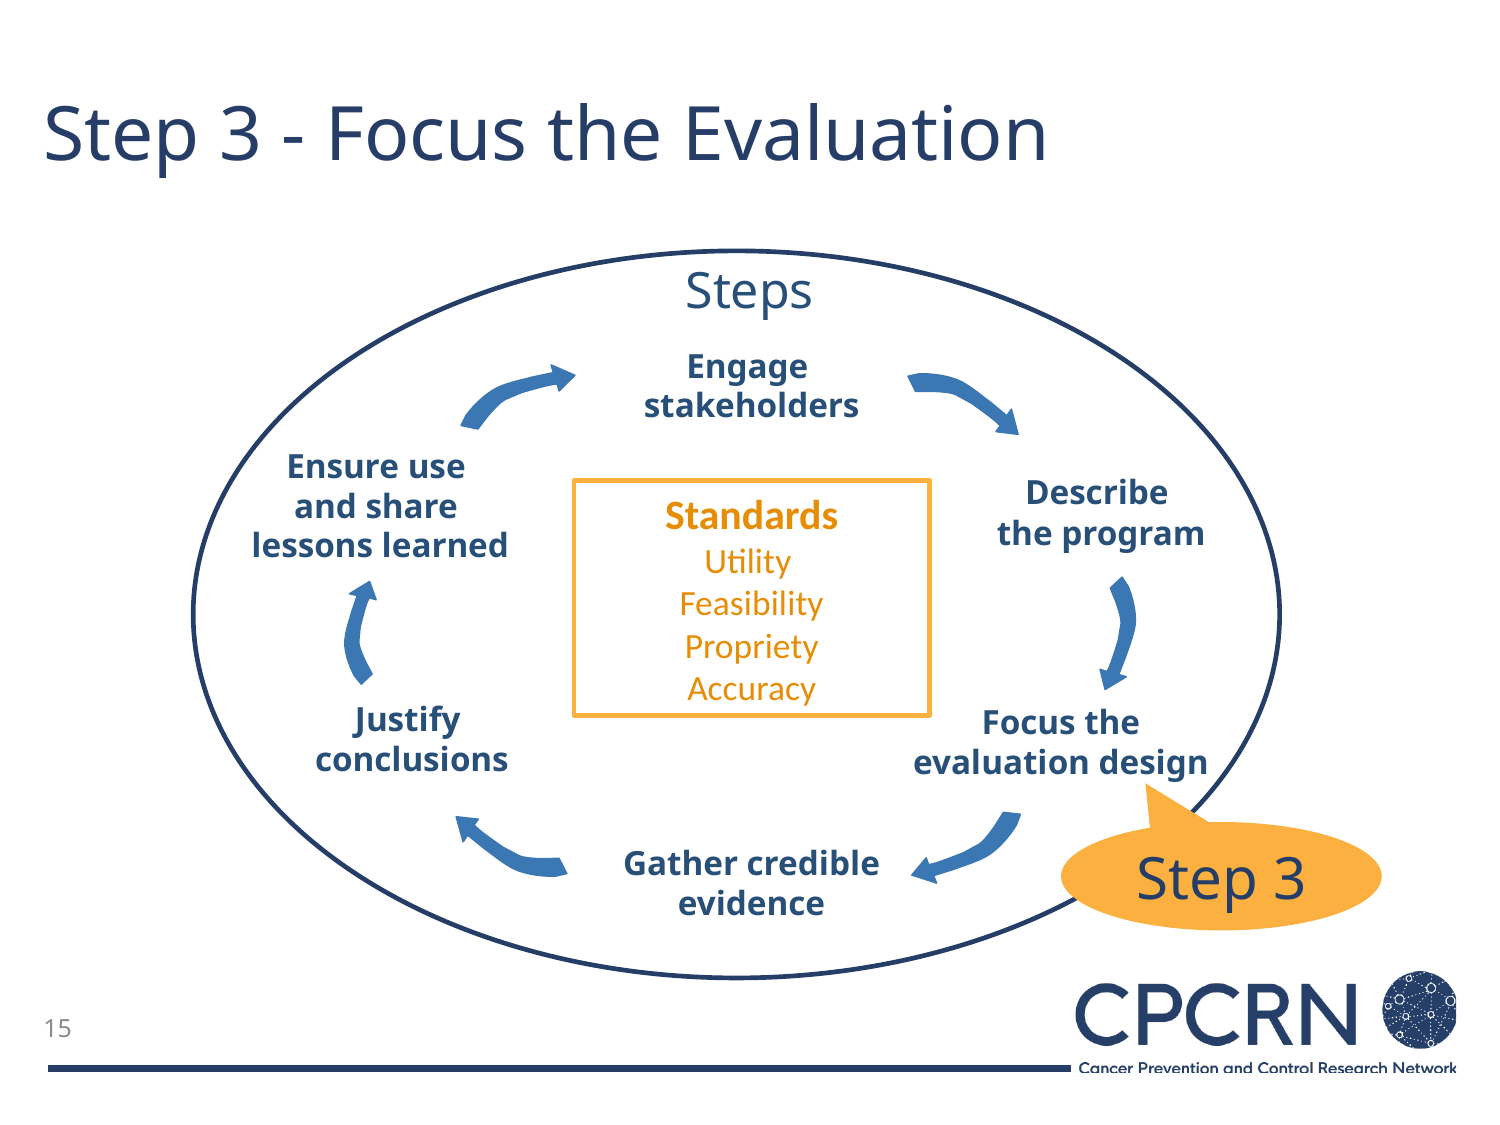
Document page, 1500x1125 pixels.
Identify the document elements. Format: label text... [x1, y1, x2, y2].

text_box [1100, 577, 1136, 690]
text_box Step 3 [1059, 781, 1383, 932]
text_box Ensure use and share lessons learned [210, 437, 551, 572]
text_box Justify conclusions [291, 690, 533, 786]
text_box [193, 266, 1280, 978]
slide_number 15 [28, 999, 379, 1060]
text_box Focus the evaluation design [877, 693, 1245, 789]
text_box [456, 816, 567, 877]
text_box Engage stakeholders [581, 337, 922, 432]
text_box [911, 812, 1021, 884]
text_box Steps [579, 250, 921, 326]
text_box Gather credible evidence [581, 834, 922, 930]
text_box Standards Utility Feasibility Propriety Accuracy [574, 480, 930, 716]
text_box Describe the program [981, 464, 1222, 559]
text_box [344, 581, 377, 685]
title Step 3 - Focus the Evaluation [28, 55, 1471, 218]
text_box [908, 373, 1019, 435]
text_box [461, 364, 575, 429]
